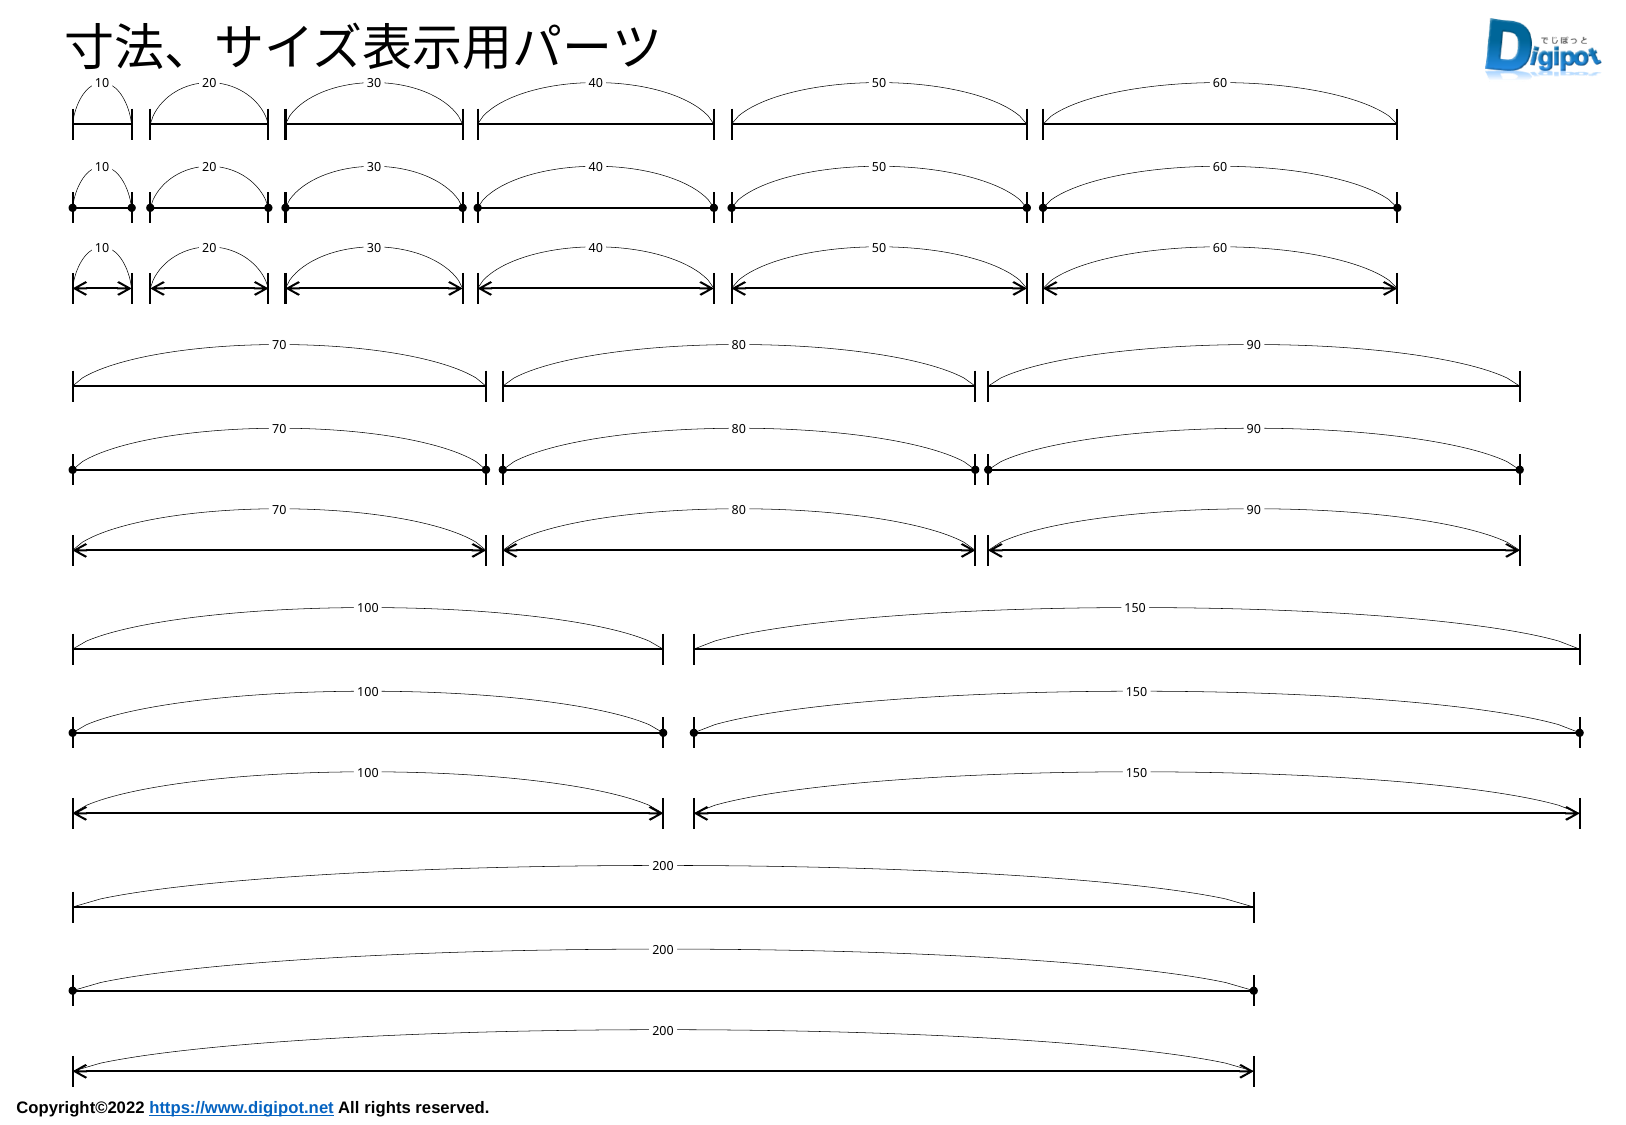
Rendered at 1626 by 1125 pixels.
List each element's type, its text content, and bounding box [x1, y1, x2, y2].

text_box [693, 762, 1580, 829]
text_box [477, 156, 714, 224]
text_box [72, 854, 1254, 923]
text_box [72, 334, 486, 402]
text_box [285, 156, 463, 224]
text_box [72, 418, 486, 486]
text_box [72, 681, 664, 749]
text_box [693, 681, 1580, 749]
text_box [1042, 72, 1398, 140]
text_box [285, 237, 463, 304]
picture [1485, 18, 1602, 82]
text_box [988, 418, 1520, 486]
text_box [502, 418, 976, 486]
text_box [72, 762, 664, 829]
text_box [477, 72, 714, 140]
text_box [502, 334, 976, 402]
text_box 寸法、サイズ表示用パーツ [49, 8, 677, 83]
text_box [1042, 156, 1398, 224]
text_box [72, 72, 132, 140]
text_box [988, 499, 1520, 566]
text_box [285, 72, 463, 140]
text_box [693, 597, 1580, 665]
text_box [731, 72, 1027, 140]
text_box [72, 597, 664, 665]
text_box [72, 499, 486, 566]
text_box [502, 499, 976, 566]
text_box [1042, 237, 1398, 304]
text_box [72, 237, 132, 304]
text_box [150, 237, 269, 304]
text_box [731, 156, 1027, 224]
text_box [150, 72, 269, 140]
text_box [72, 939, 1254, 1007]
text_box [731, 237, 1027, 304]
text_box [150, 156, 269, 224]
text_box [988, 334, 1520, 402]
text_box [477, 237, 714, 304]
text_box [72, 156, 132, 224]
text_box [72, 1020, 1254, 1087]
